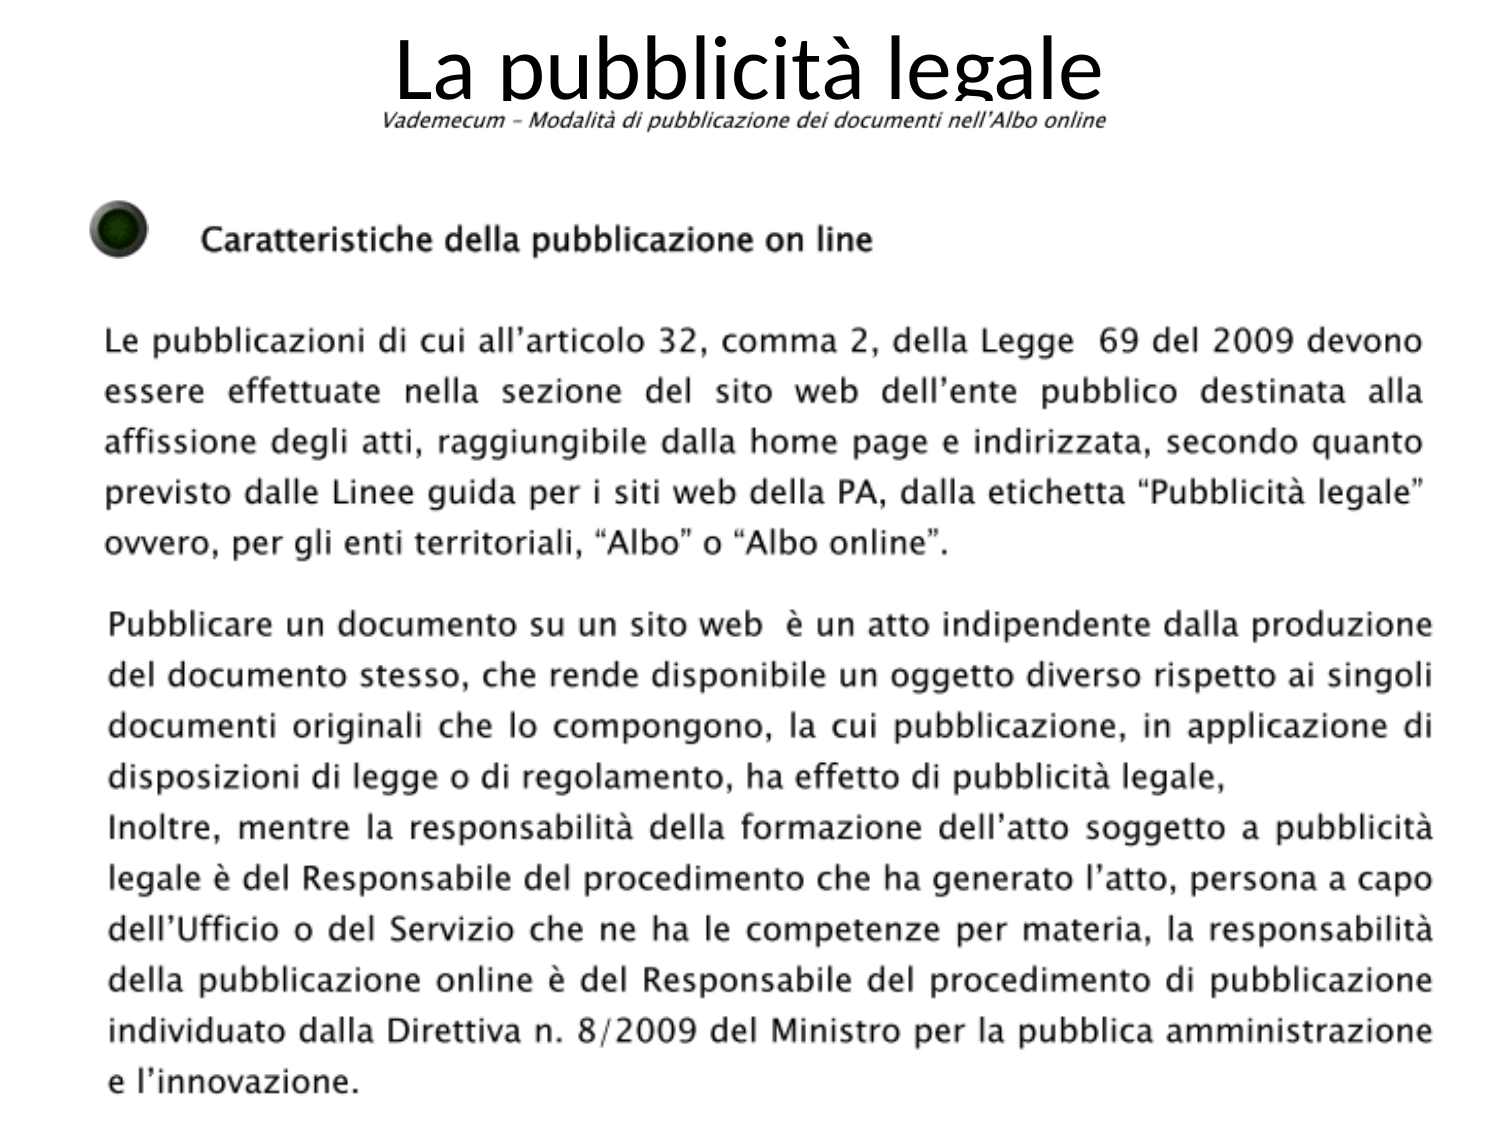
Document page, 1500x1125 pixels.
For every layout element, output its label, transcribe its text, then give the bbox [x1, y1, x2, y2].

picture [371, 101, 1121, 145]
picture [64, 196, 1458, 1107]
title La pubblicità legale [74, 0, 1426, 126]
